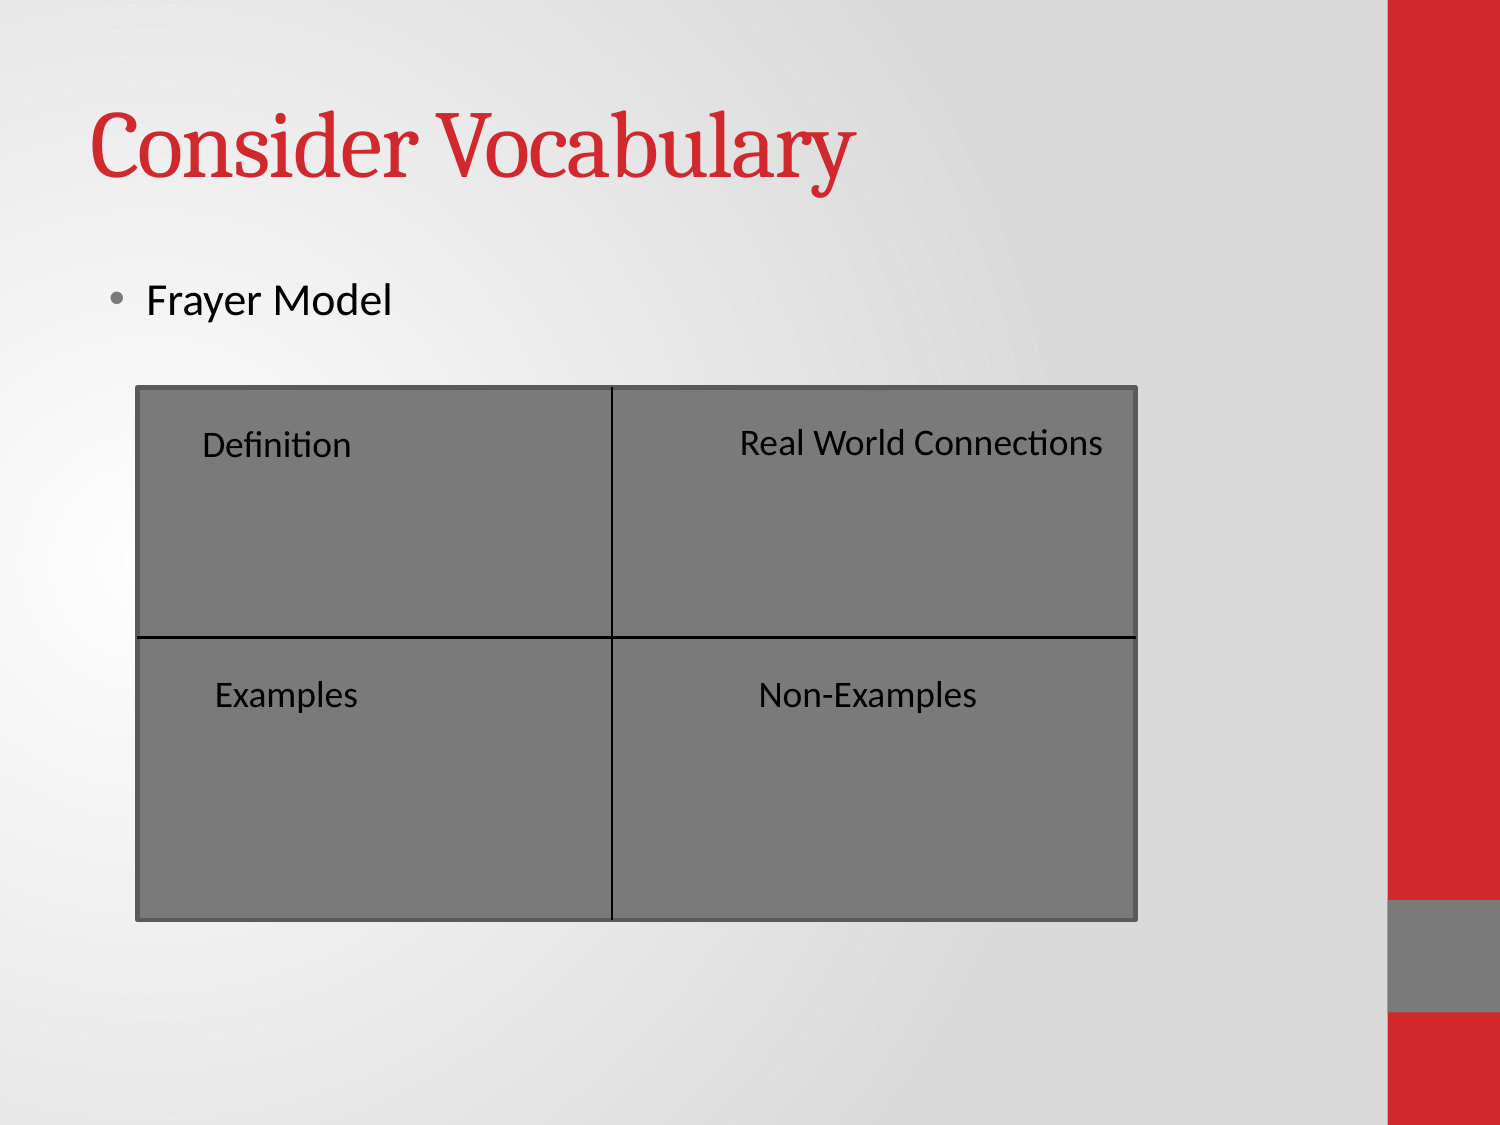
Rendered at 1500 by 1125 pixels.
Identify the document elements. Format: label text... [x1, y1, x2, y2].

title Consider Vocabulary [75, 45, 1325, 233]
text_box Definition [187, 412, 513, 473]
list Frayer Model [75, 262, 1325, 1050]
text_box Examples [200, 662, 538, 723]
text_box [621, 385, 1138, 630]
text_box Real World Connections [725, 410, 1125, 470]
text_box [135, 385, 613, 922]
text_box Non-Examples [743, 662, 1082, 723]
text_box [621, 644, 1138, 922]
